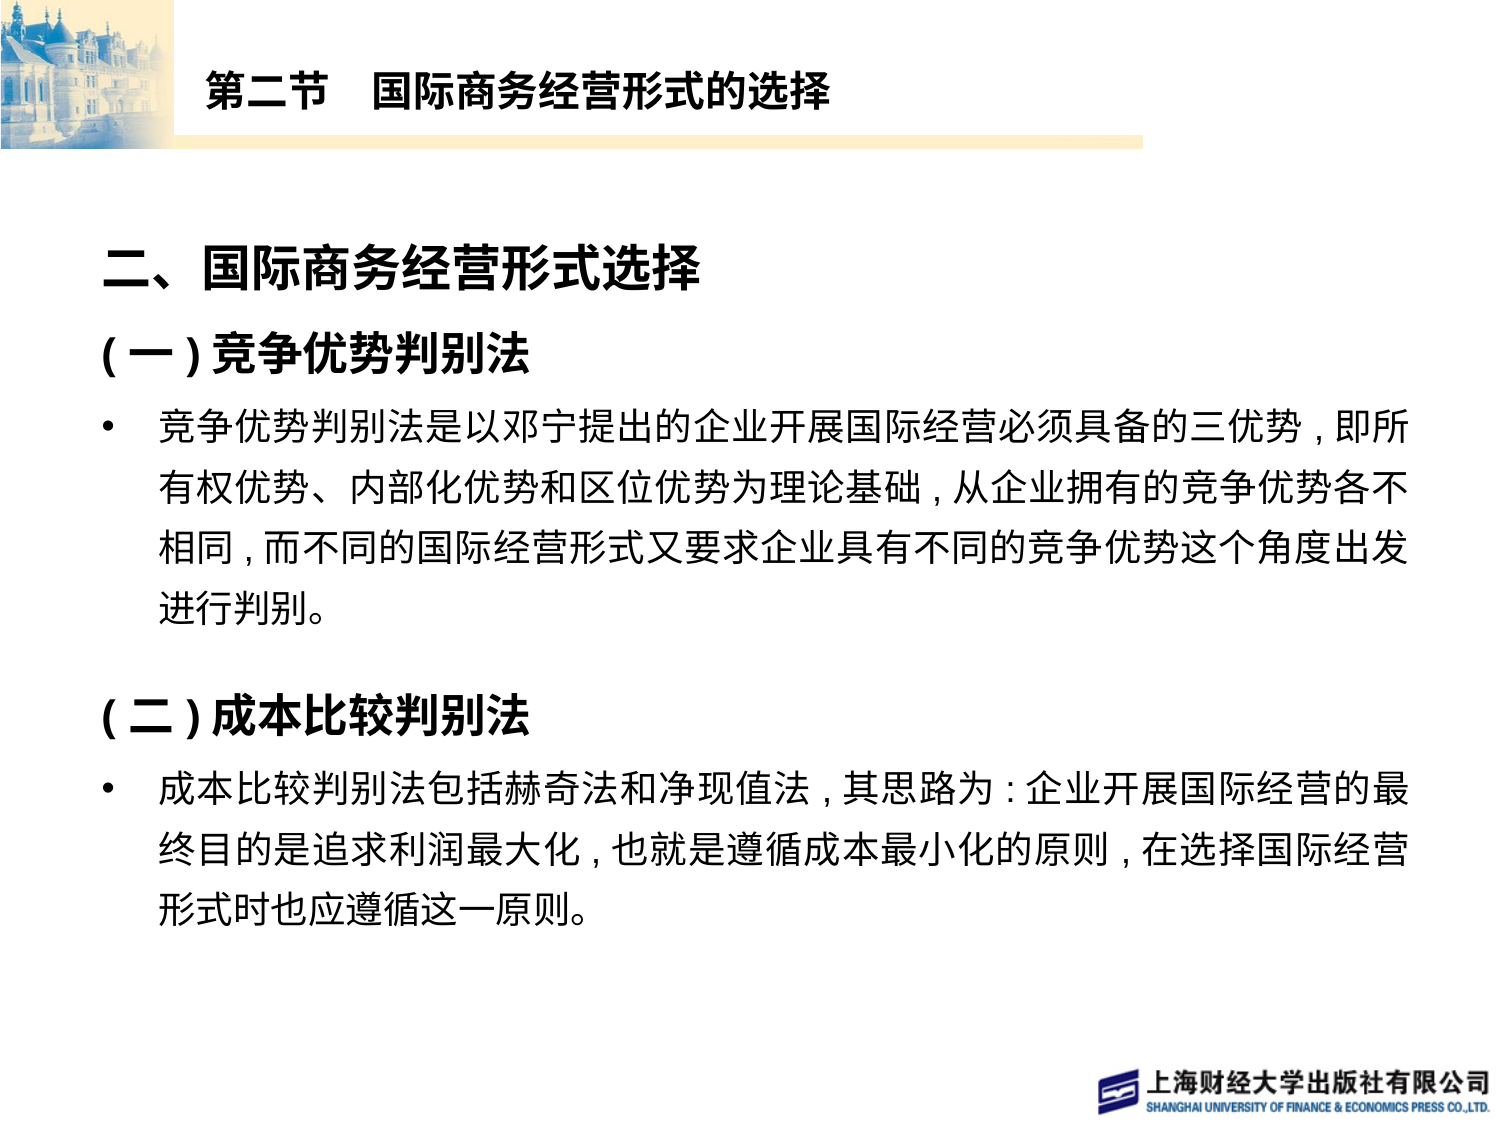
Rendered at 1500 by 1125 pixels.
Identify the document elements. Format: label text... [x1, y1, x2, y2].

picture [1097, 1065, 1494, 1120]
picture [0, 0, 1143, 149]
list 二、国际商务经营形式选择 (一)竞争优势判别法 竞争优势判别法是以邓宁提出的企业开展国际经营必须具备的三优势,即所有权优势、内部化优势和区位优势为理论基础,从企业拥有的竞争优势各不相同,而不同的国际经营形式又要求企业具有不同的竞争优势这个角度出发进行判别。 (二)成本比较判别法 成本比较判别法包括赫奇法和净现值法,其思路为:企业开展国际经营的最终目的是追求利润最大化,也就是遵循成本最小化的原则,在选择国际经营形式时也应遵循这一原则。 [86, 207, 1425, 1071]
title 第二节 国际商务经营形式的选择 [189, 36, 1262, 143]
